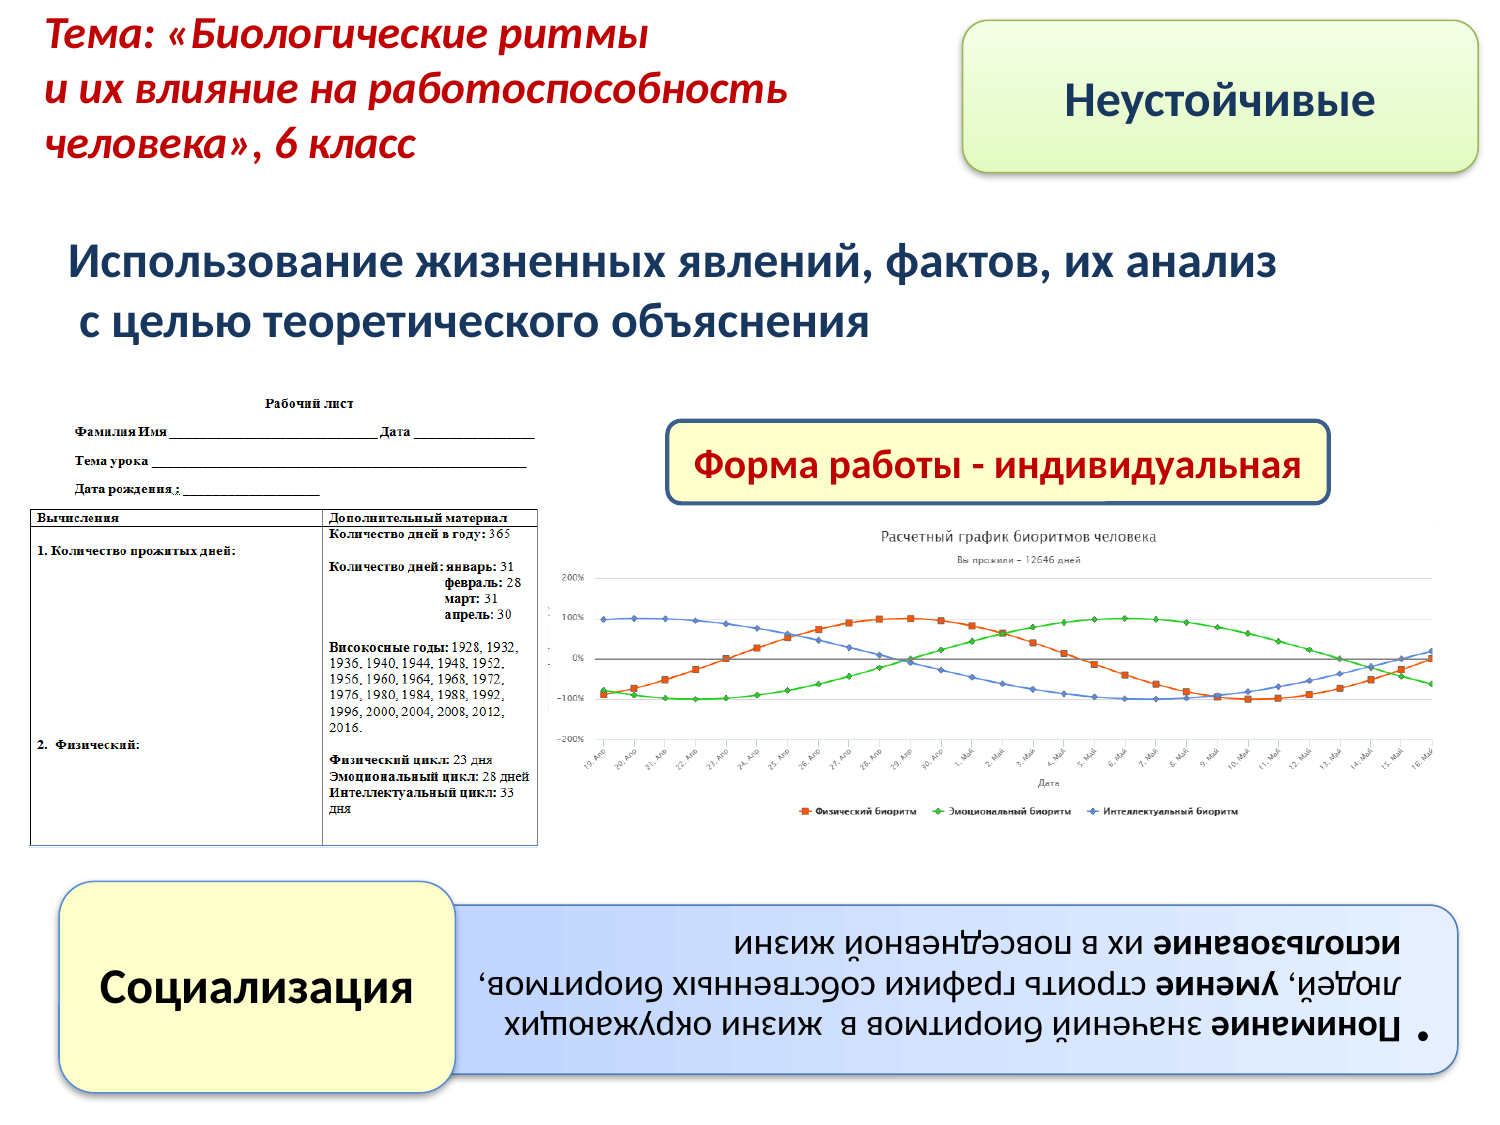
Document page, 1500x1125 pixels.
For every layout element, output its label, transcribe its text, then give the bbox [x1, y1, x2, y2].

text_box Неустойчивые [961, 19, 1479, 174]
picture [547, 524, 1436, 847]
text_box Тема: «Биологические ритмы и их влияние на работоспособность человека», 6 класс [29, 0, 833, 176]
picture [29, 385, 538, 849]
text_box Использование жизненных явлений, фактов, их анализ с целью теоретического объяснения [53, 219, 1424, 355]
text_box 4.1 [1460, 19, 1489, 125]
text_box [58, 881, 1500, 1094]
text_box Форма работы - индивидуальная [665, 418, 1331, 506]
